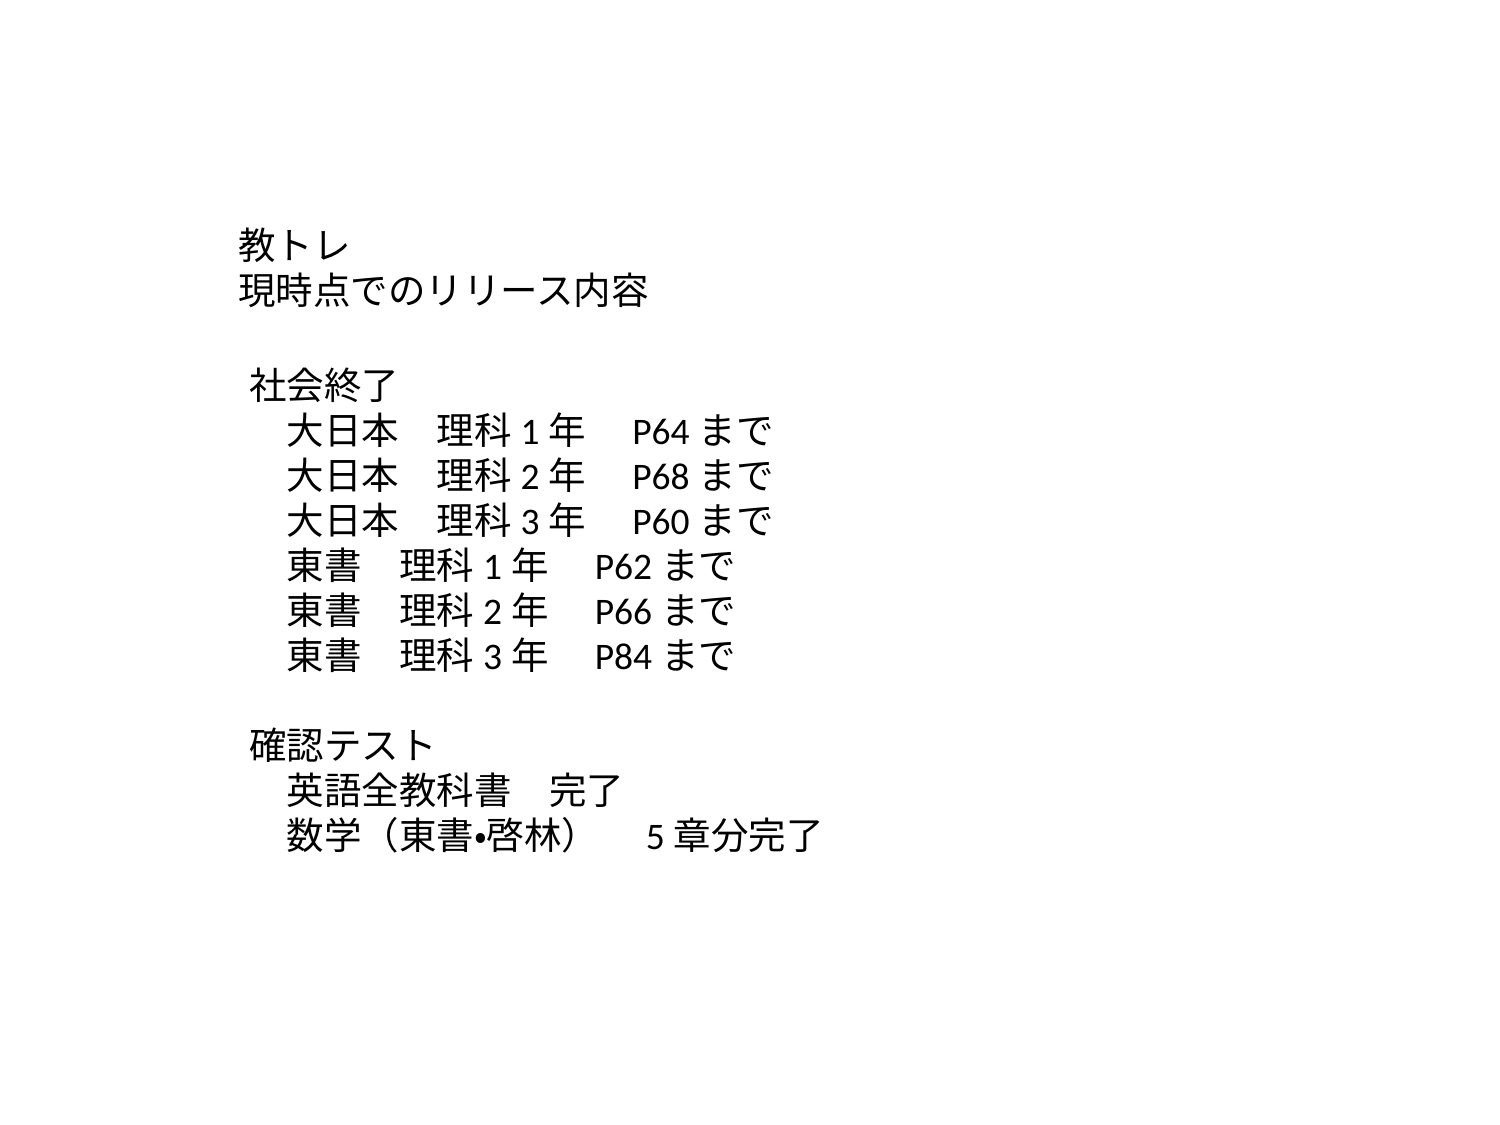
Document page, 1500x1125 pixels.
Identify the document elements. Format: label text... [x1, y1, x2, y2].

text_box 教トレ 現時点でのリリース内容 [223, 214, 664, 320]
text_box 社会終了 大日本 理科1年 P64まで 大日本 理科2年 P68まで 大日本 理科3年 P60まで 東書 理科1年 P62まで 東書 理科2年 P66まで 東書 理科3年 P84まで 確認テスト 英語全教科書 完了 数学（東書・啓林） 5章分完了 [234, 355, 1055, 955]
